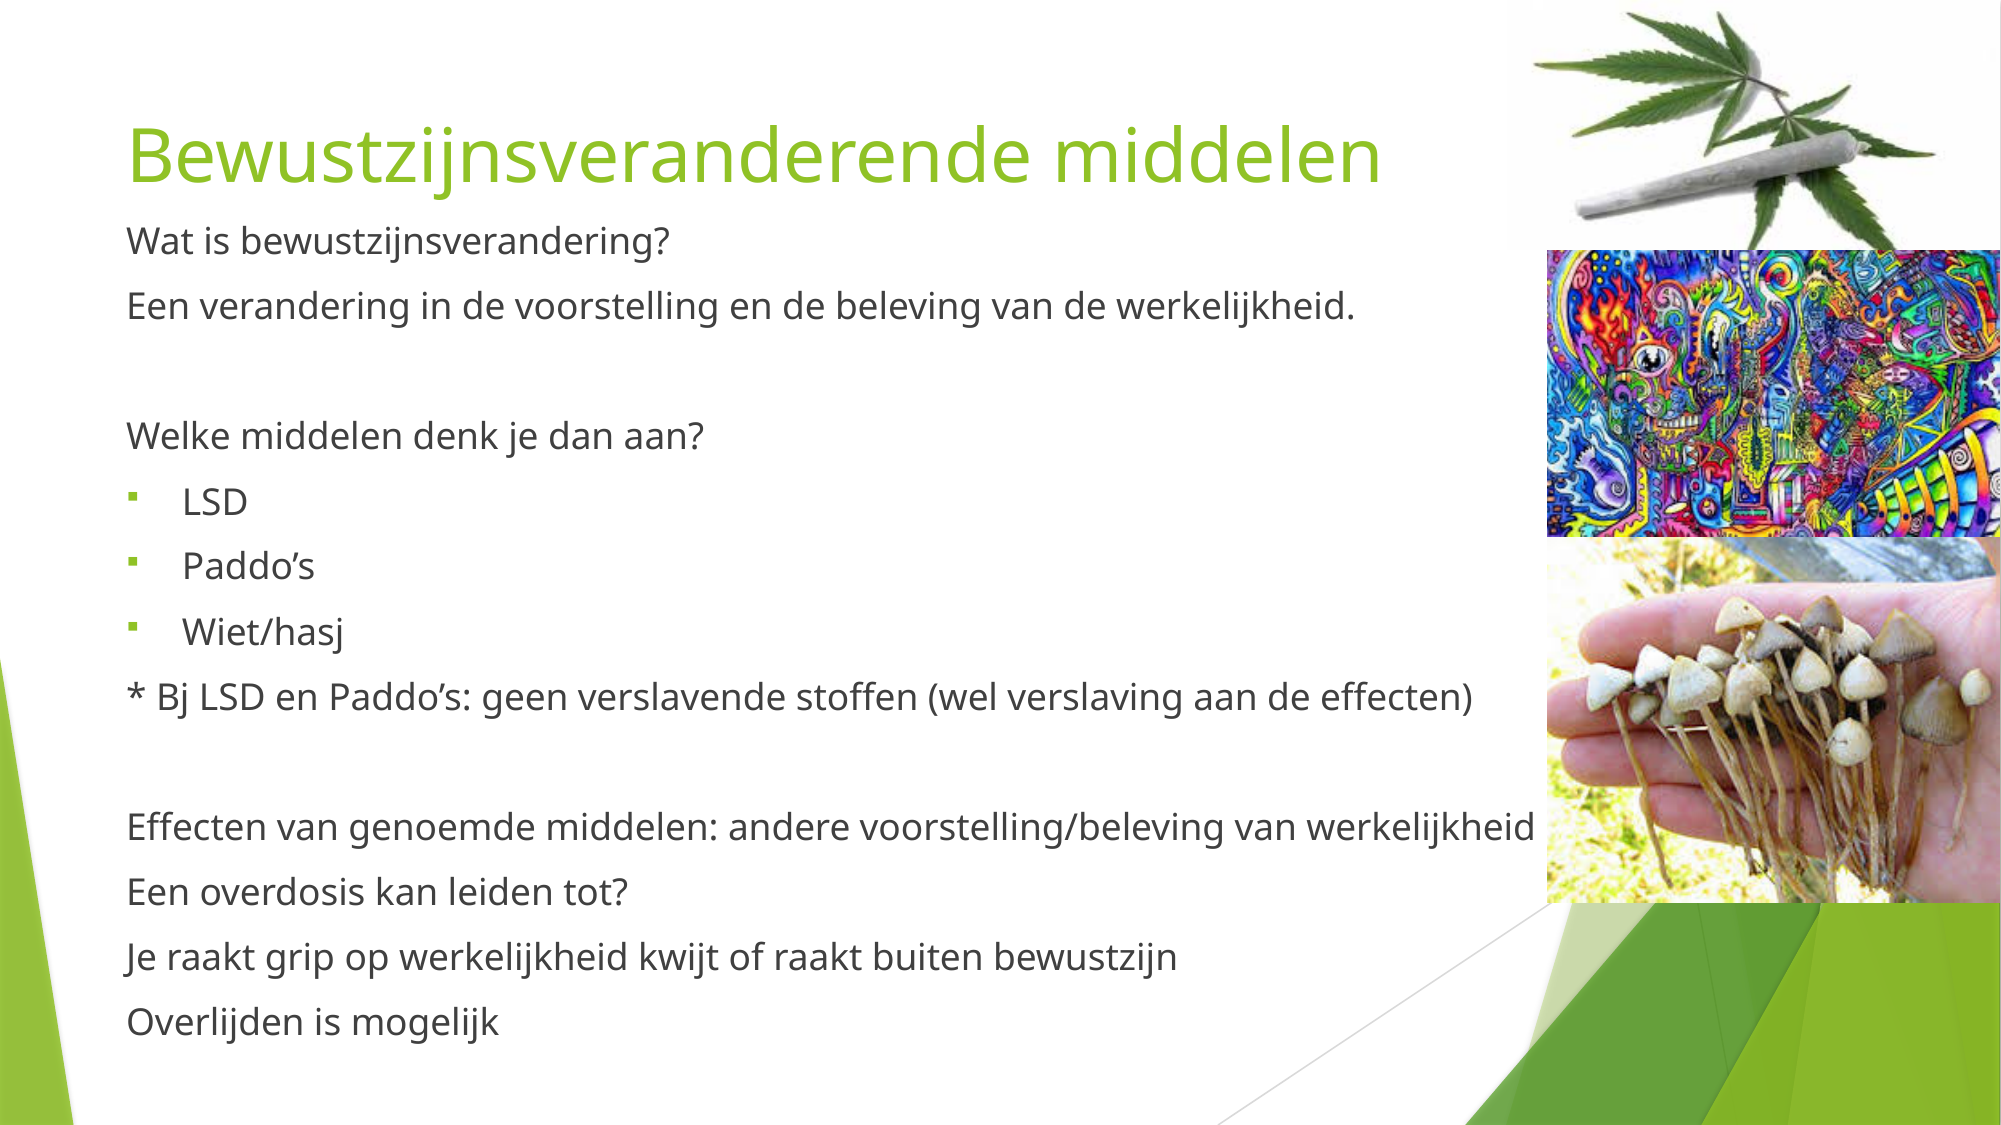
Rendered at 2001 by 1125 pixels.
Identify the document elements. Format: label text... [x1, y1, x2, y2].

picture [1507, 0, 2000, 903]
title Bewustzijnsveranderende middelen [111, 99, 1502, 210]
list Wat is bewustzijnsverandering? Een verandering in de voorstelling en de beleving van de werkelijkheid. Welke middelen denk je dan aan? LSD Paddo’s Wiet/hasj * Bj LSD en Paddo’s: geen verslavende stoffen (wel verslaving aan de effecten) Effecten van genoemde middelen: andere voorstelling/beleving van werkelijkheid Een overdosis kan leiden tot? Je raakt grip op werkelijkheid kwijt of raakt buiten bewustzijn Overlijden is mogelijk [111, 210, 1569, 1102]
